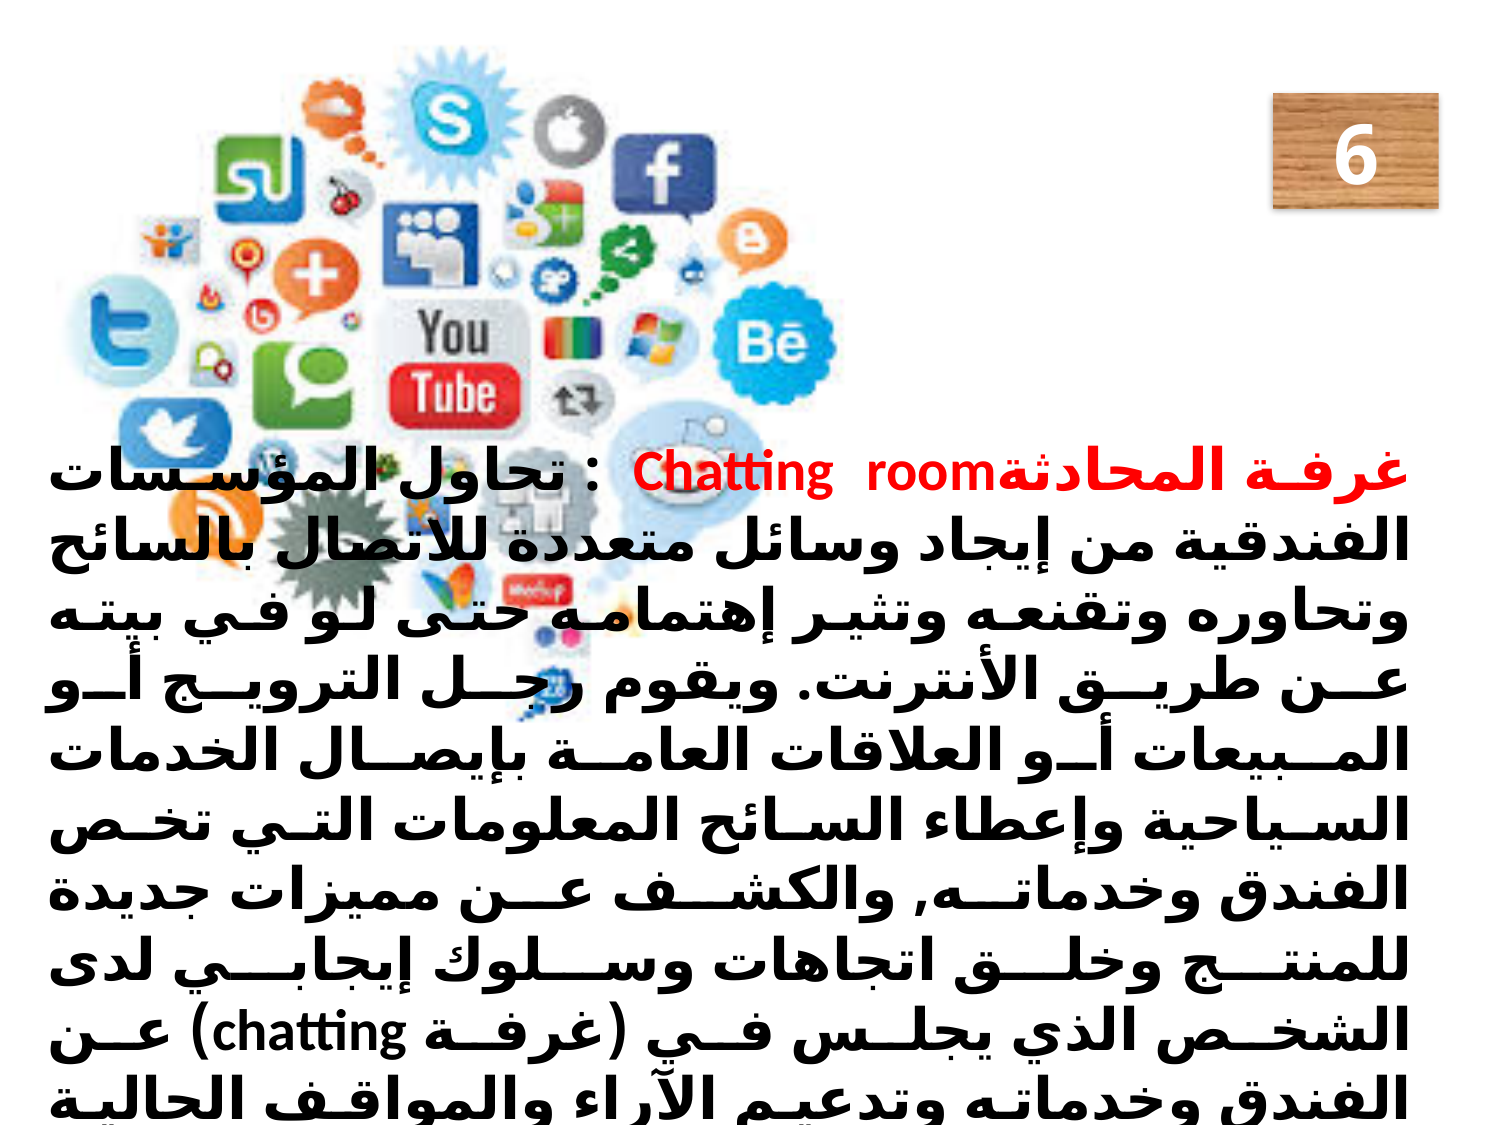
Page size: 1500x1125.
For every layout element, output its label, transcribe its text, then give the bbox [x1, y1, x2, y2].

text_box غرفة المحادثةChatting room : تحاول المؤسسات الفندقية من إيجاد وسائل متعددة للاتصال بالسائح وتحاوره وتقنعه وتثير إهتمامه حتى لو في بيته عن طريق الأنترنت. ويقوم رجل الترويج أو المبيعات أو العلاقات العامة بإيصال الخدمات السياحية وإعطاء السائح المعلومات التي تخص الفندق وخدماته, والكشف عن مميزات جديدة للمنتج وخلق اتجاهات وسلوك إيجابي لدى الشخص الذي يجلس في (غرفة chatting) عن الفندق وخدماته وتدعيم الآراء والمواقف الحالية الجيدة للشخص حول المنتج، وبناء علاقات طويلة الأمد بين الشخص والفندق والذي سيكون سائح مستقبلي ومتوقع للاستفادة من الخدمات السياحية. [33, 424, 1427, 1125]
picture [29, 18, 881, 751]
text_box 6 [1273, 93, 1439, 209]
